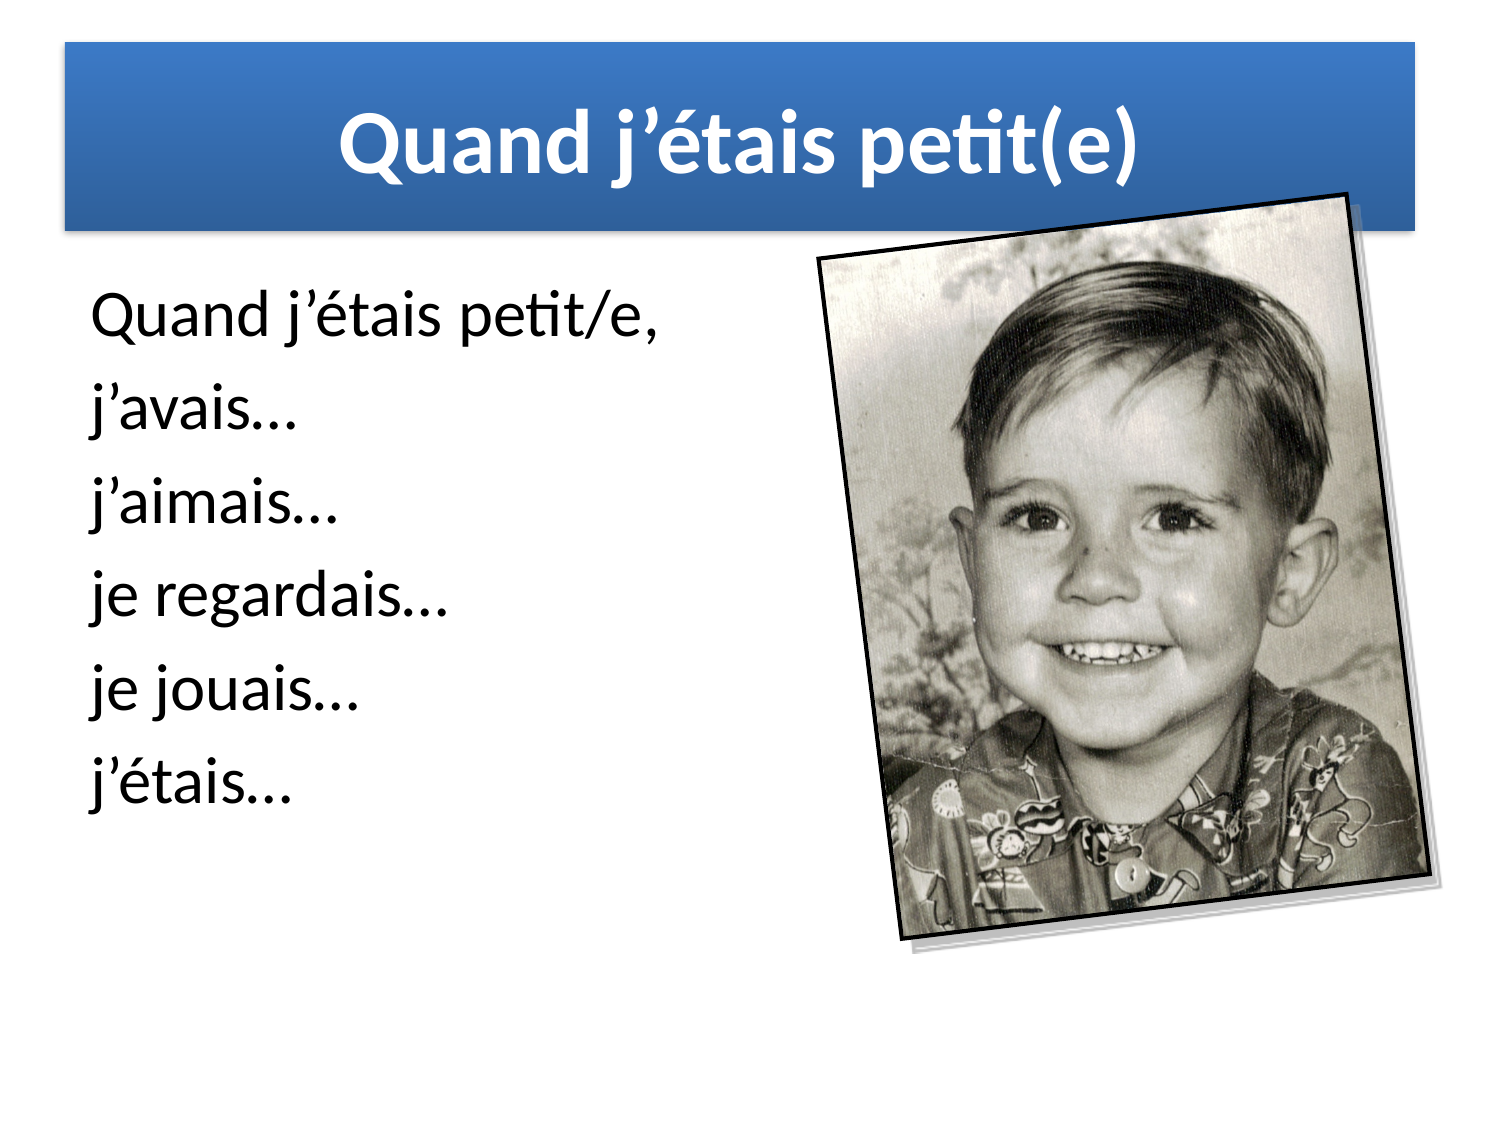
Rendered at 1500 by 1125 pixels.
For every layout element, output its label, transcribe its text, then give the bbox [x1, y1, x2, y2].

picture [822, 198, 1427, 936]
title Quand j’étais petit(e) [64, 42, 1415, 231]
list Quand j’étais petit/e, j’avais… j’aimais… je regardais… je jouais… j’étais… [75, 262, 1425, 1005]
